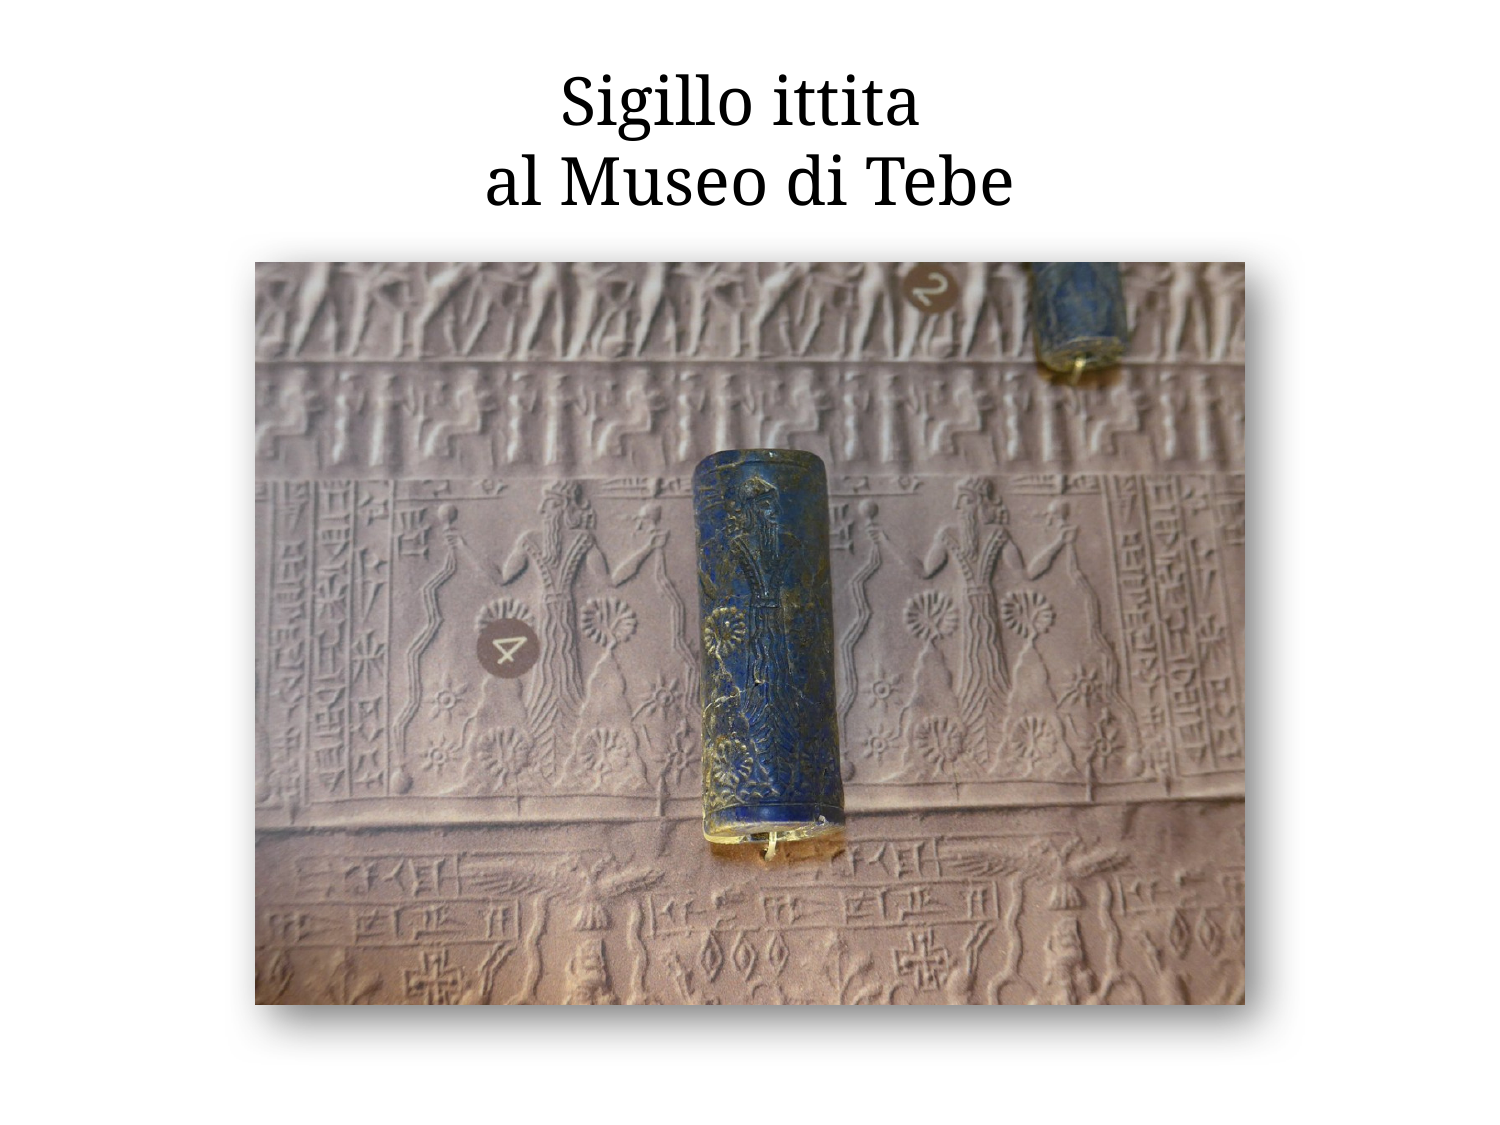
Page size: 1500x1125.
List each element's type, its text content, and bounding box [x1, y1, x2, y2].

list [255, 262, 1245, 1006]
title Sigillo ittita al Museo di Tebe [75, 45, 1425, 233]
